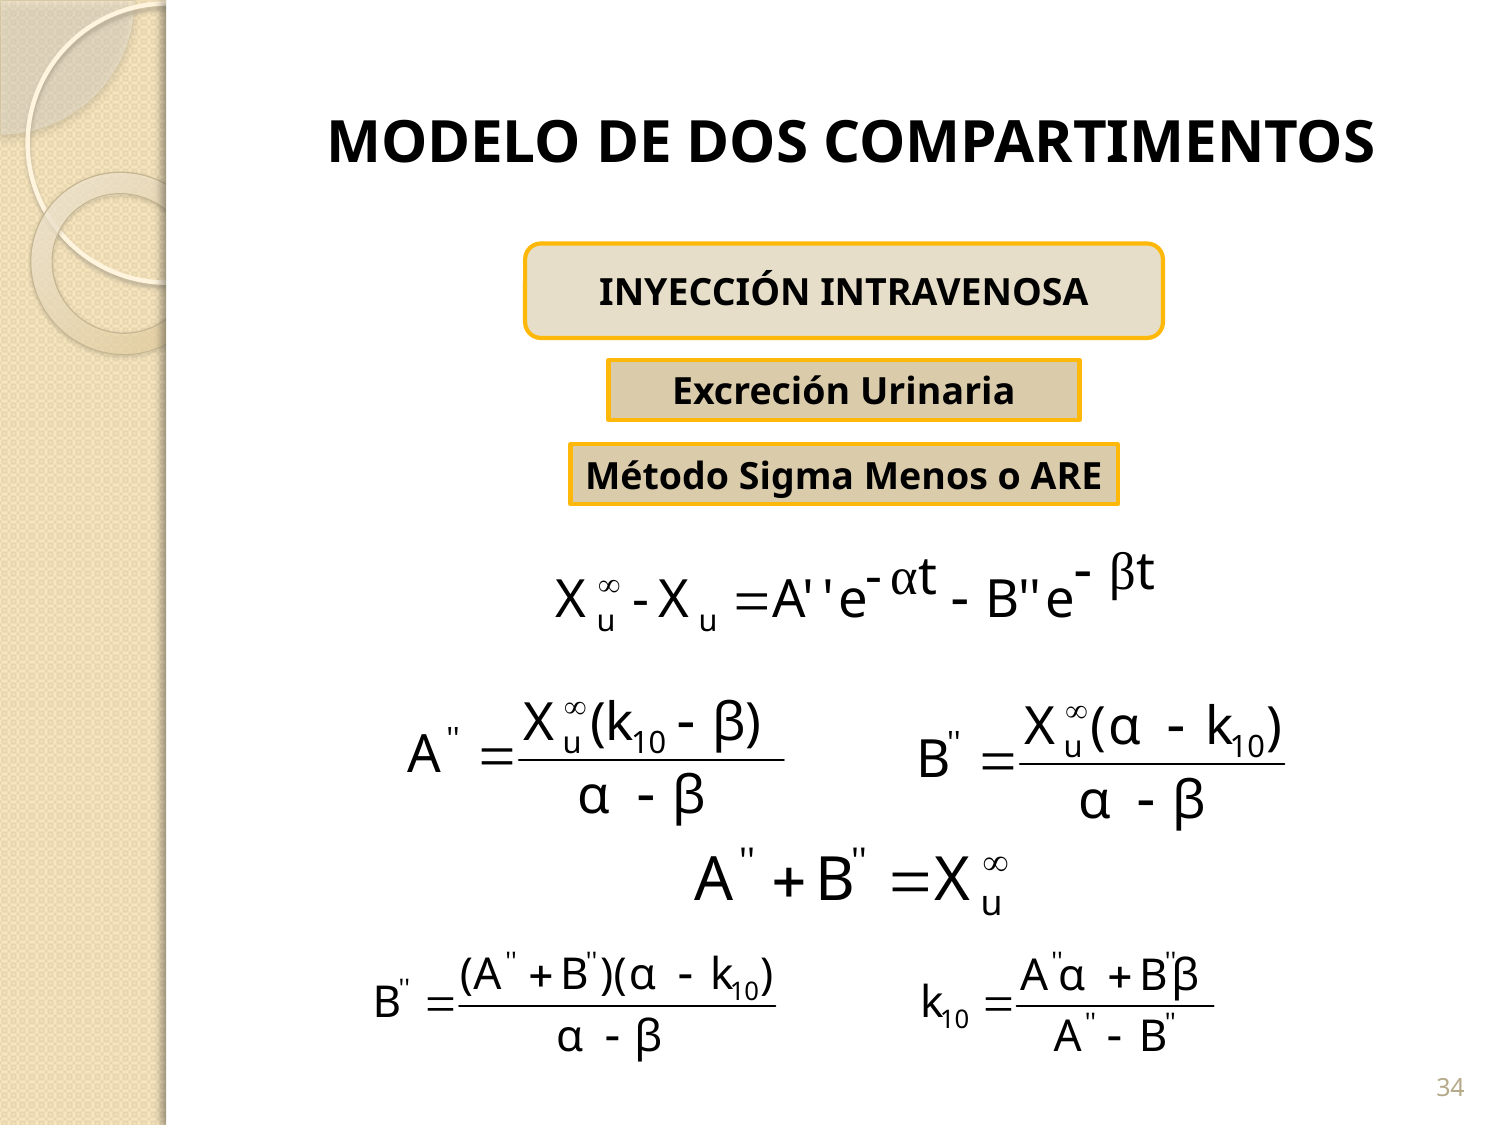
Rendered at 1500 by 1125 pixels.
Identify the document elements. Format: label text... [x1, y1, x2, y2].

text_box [532, 538, 1164, 645]
text_box INYECCIÓN INTRAVENOSA [522, 241, 1166, 341]
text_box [356, 940, 786, 1062]
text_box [903, 940, 1223, 1062]
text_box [668, 833, 1021, 932]
text_box Método Sigma Menos o ARE [568, 442, 1120, 506]
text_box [896, 684, 1294, 831]
text_box Excreción Urinaria [606, 358, 1082, 422]
slide_number 34 [1413, 1034, 1488, 1113]
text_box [385, 680, 796, 826]
title MODELO DE DOS COMPARTIMENTOS [235, 45, 1466, 233]
